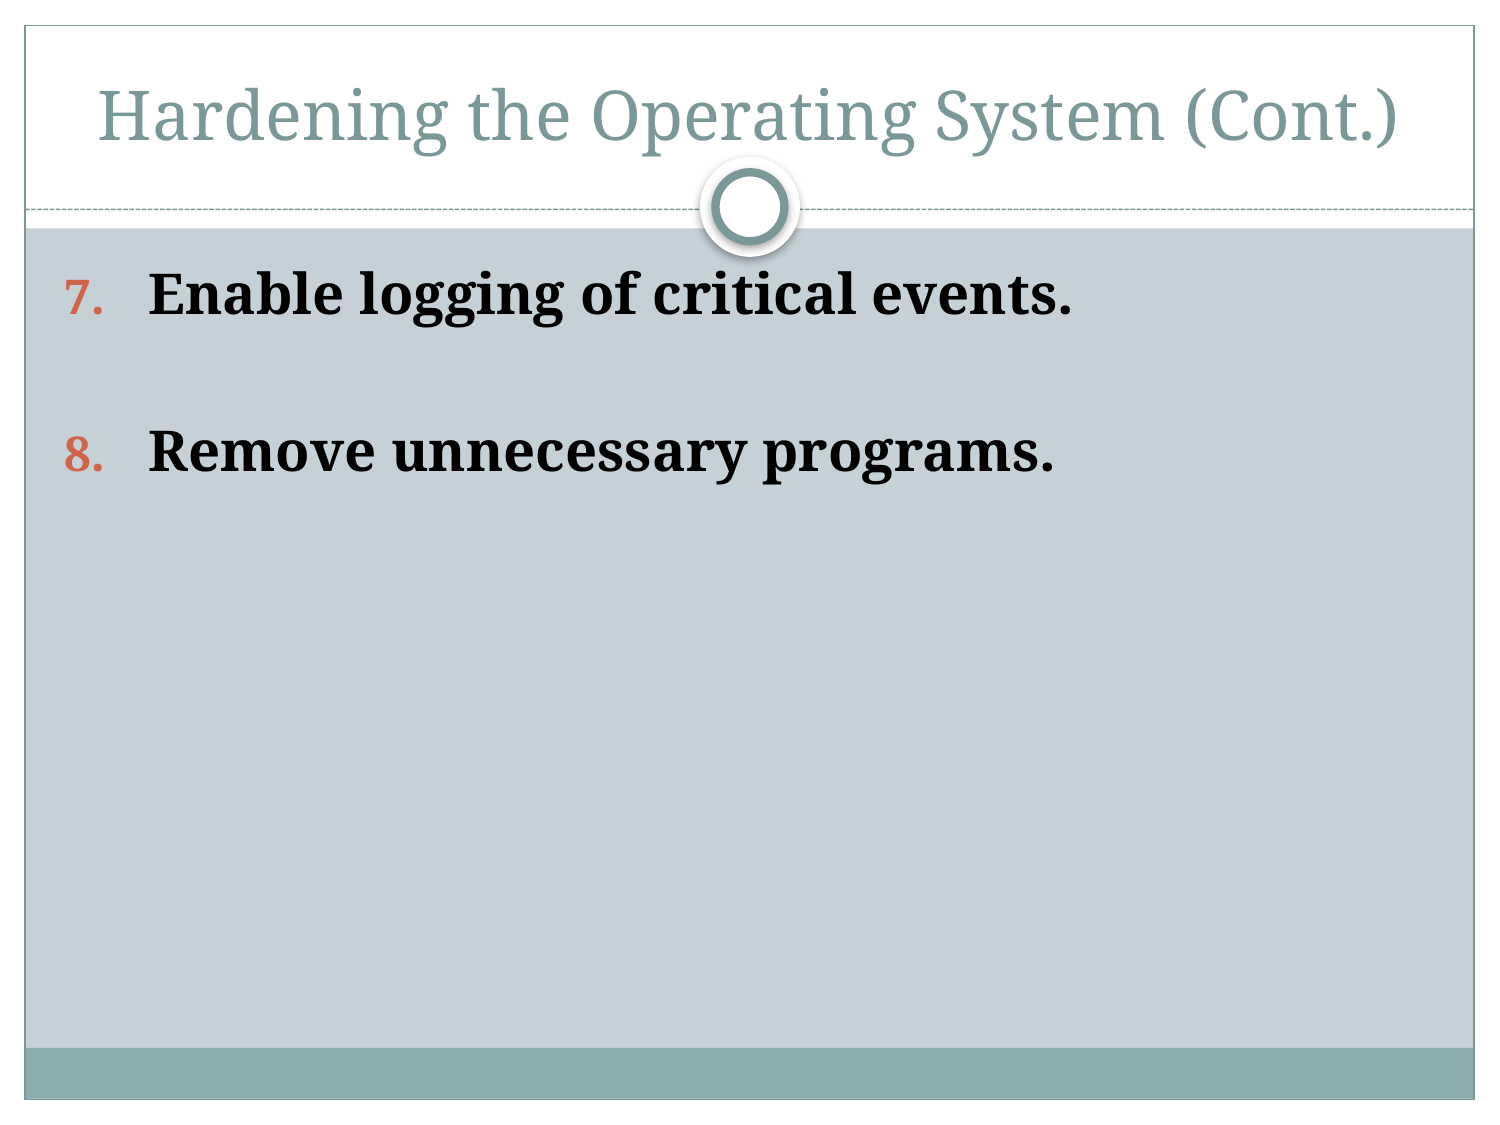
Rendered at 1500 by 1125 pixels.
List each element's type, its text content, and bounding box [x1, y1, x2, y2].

title Hardening the Operating System (Cont.) [49, 37, 1450, 162]
list Enable logging of critical events. Remove unnecessary programs. [49, 250, 1445, 1001]
